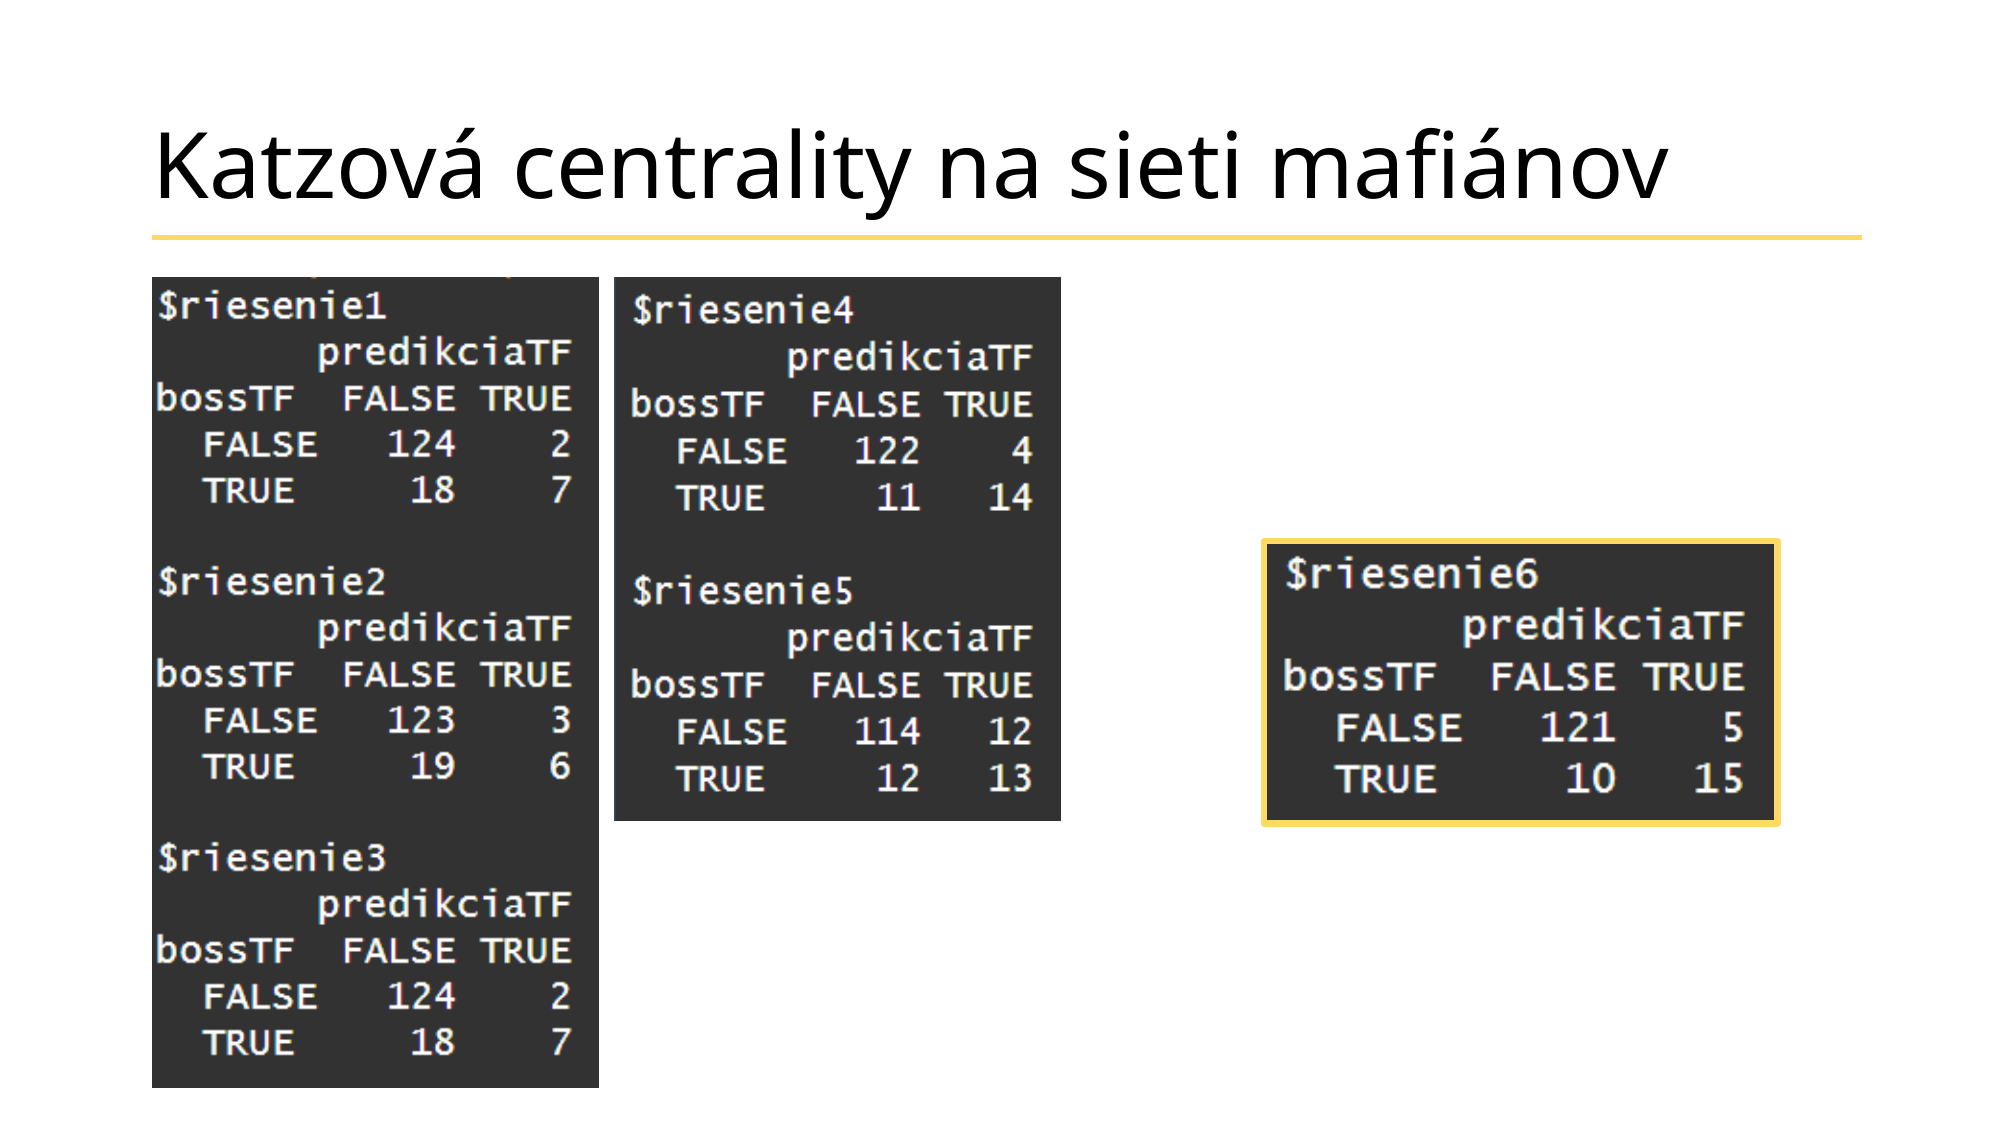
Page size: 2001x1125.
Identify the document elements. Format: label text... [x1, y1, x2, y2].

title Katzová centrality na sieti mafiánov [137, 59, 1863, 278]
picture [1266, 544, 1775, 821]
picture [614, 277, 1061, 821]
picture [152, 277, 599, 1088]
